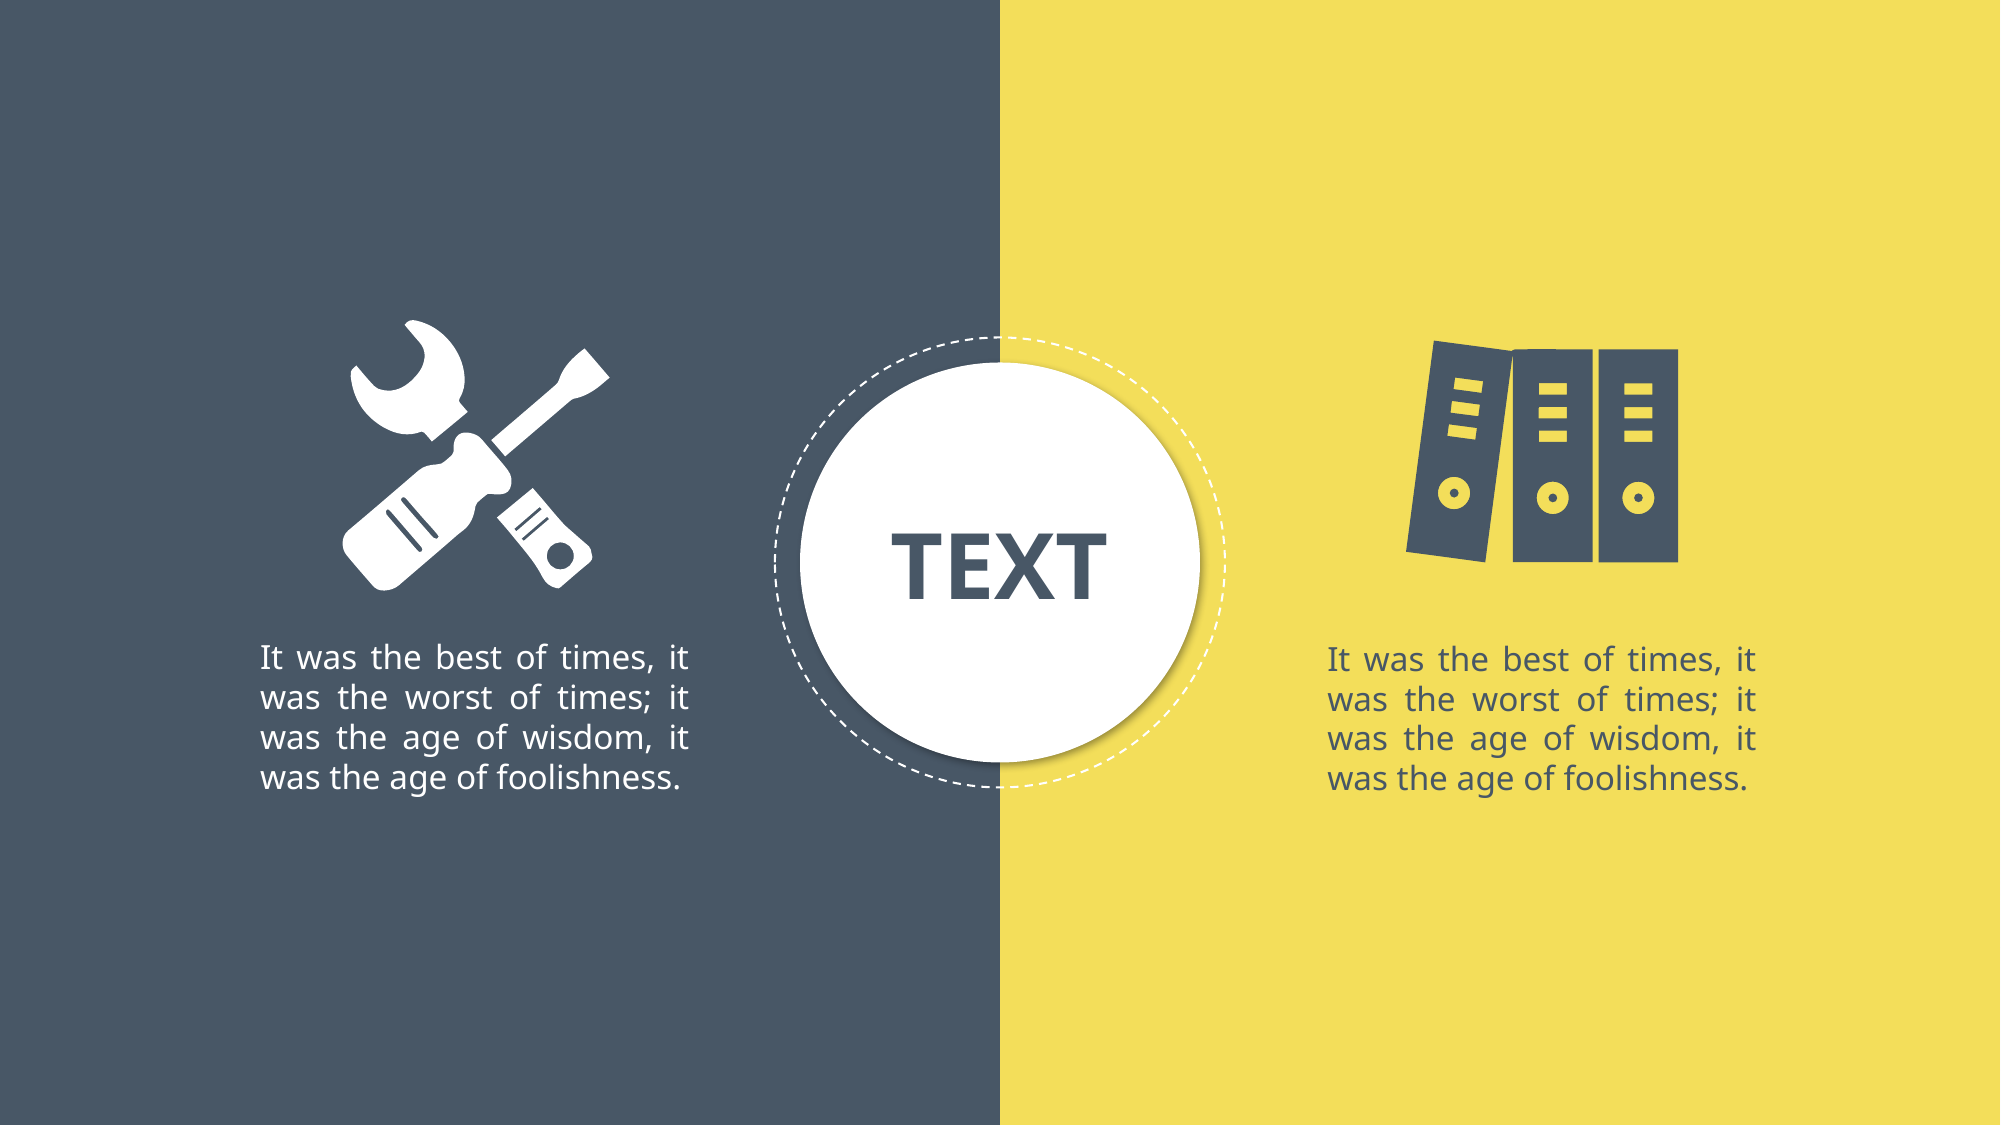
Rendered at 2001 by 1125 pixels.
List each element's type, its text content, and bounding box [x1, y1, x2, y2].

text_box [774, 337, 1225, 788]
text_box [1406, 340, 1679, 563]
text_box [340, 319, 610, 591]
text_box It was the best of times, it was the worst of times; it was the age of wisdom, it was the age of foolishness. [1312, 630, 1772, 805]
text_box It was the best of times, it was the worst of times; it was the age of wisdom, it was the age of foolishness. [245, 628, 705, 804]
text_box [1001, 0, 2000, 1125]
text_box [0, 0, 1001, 1125]
